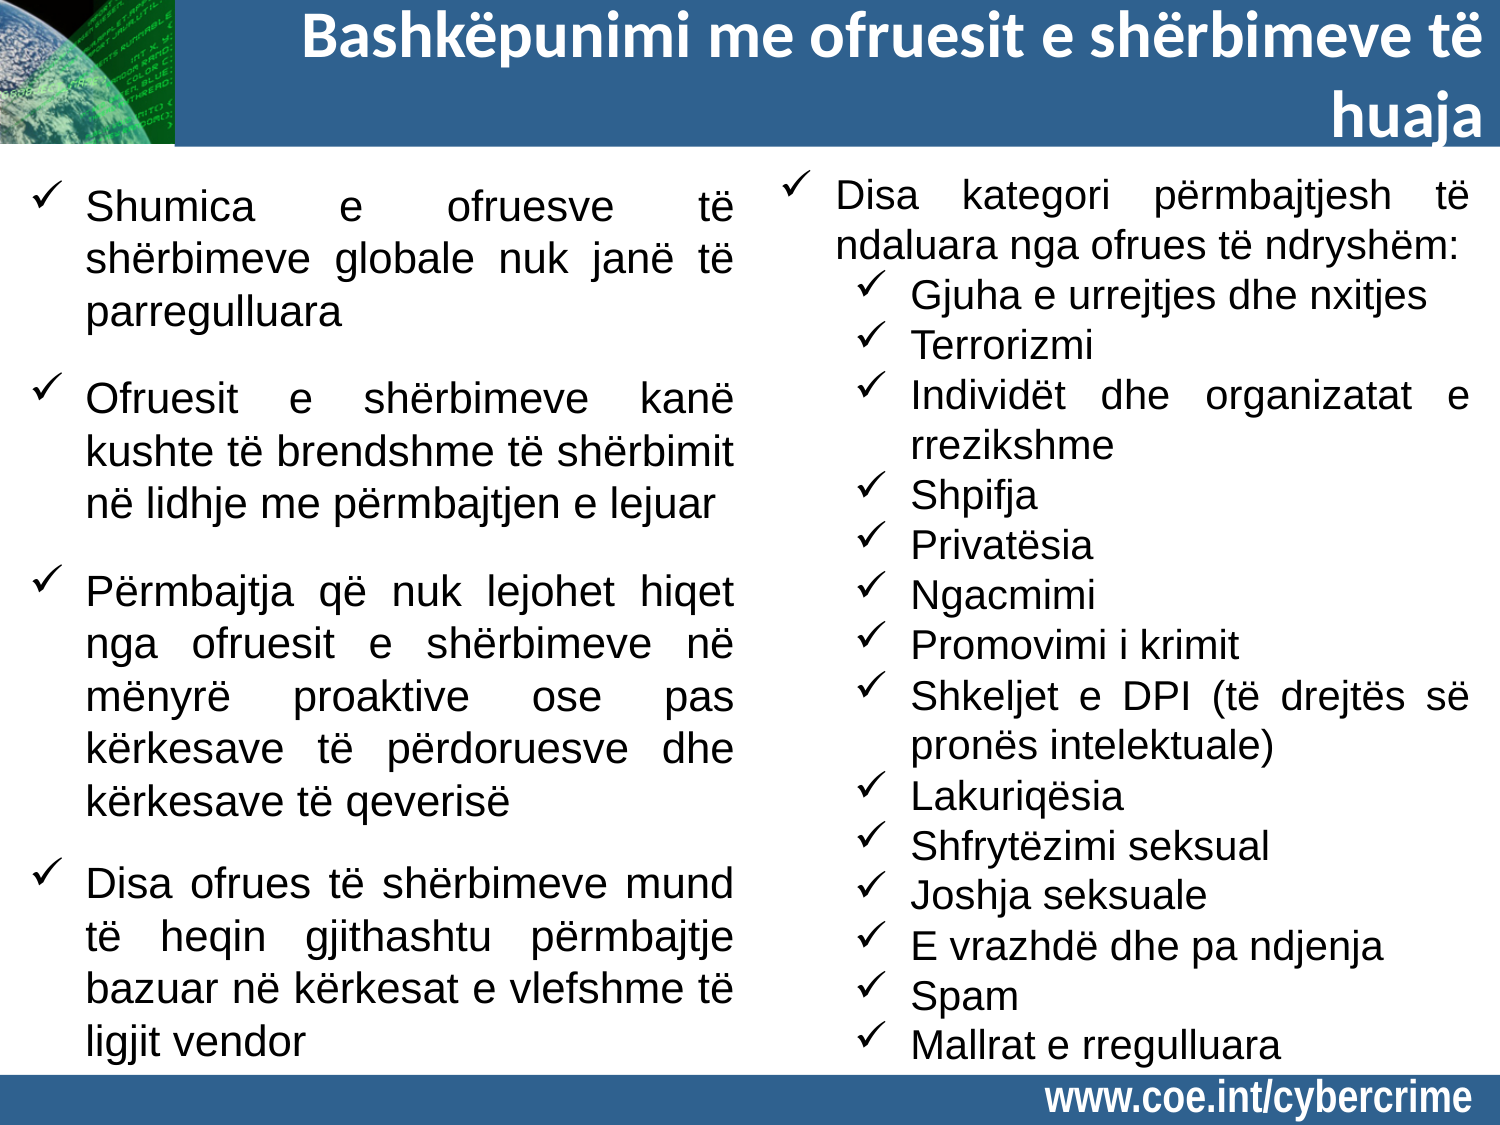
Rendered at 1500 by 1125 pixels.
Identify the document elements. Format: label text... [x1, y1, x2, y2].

text_box Bashkëpunimi me ofruesit e shërbimeve të huaja [177, 0, 1500, 149]
text_box www.coe.int/cybercrime [1030, 1059, 1500, 1125]
text_box Shumica e ofruesve të shërbimeve globale nuk janë të parregulluara Ofruesit e shërbimeve kanë kushte të brendshme të shërbimit në lidhje me përmbajtjen e lejuar Përmbajtja që nuk lejohet hiqet nga ofruesit e shërbimeve në mënyrë proaktive ose pas kërkesave të përdoruesve dhe kërkesave të qeverisë Disa ofrues të shërbimeve mund të heqin gjithashtu përmbajtje bazuar në kërkesat e vlefshme të ligjit vendor [14, 170, 750, 1073]
text_box Disa kategori përmbajtjesh të ndaluara nga ofrues të ndryshëm: Gjuha e urrejtjes dhe nxitjes Terrorizmi Individët dhe organizatat e rrezikshme Shpifja Privatësia Ngacmimi Promovimi i krimit Shkeljet e DPI (të drejtës së pronës intelektuale) Lakuriqësia Shfrytëzimi seksual Joshja seksuale E vrazhdë dhe pa ndjenja Spam Mallrat e rregulluara [764, 160, 1486, 1076]
picture [0, 0, 175, 144]
text_box [0, 1073, 1030, 1125]
